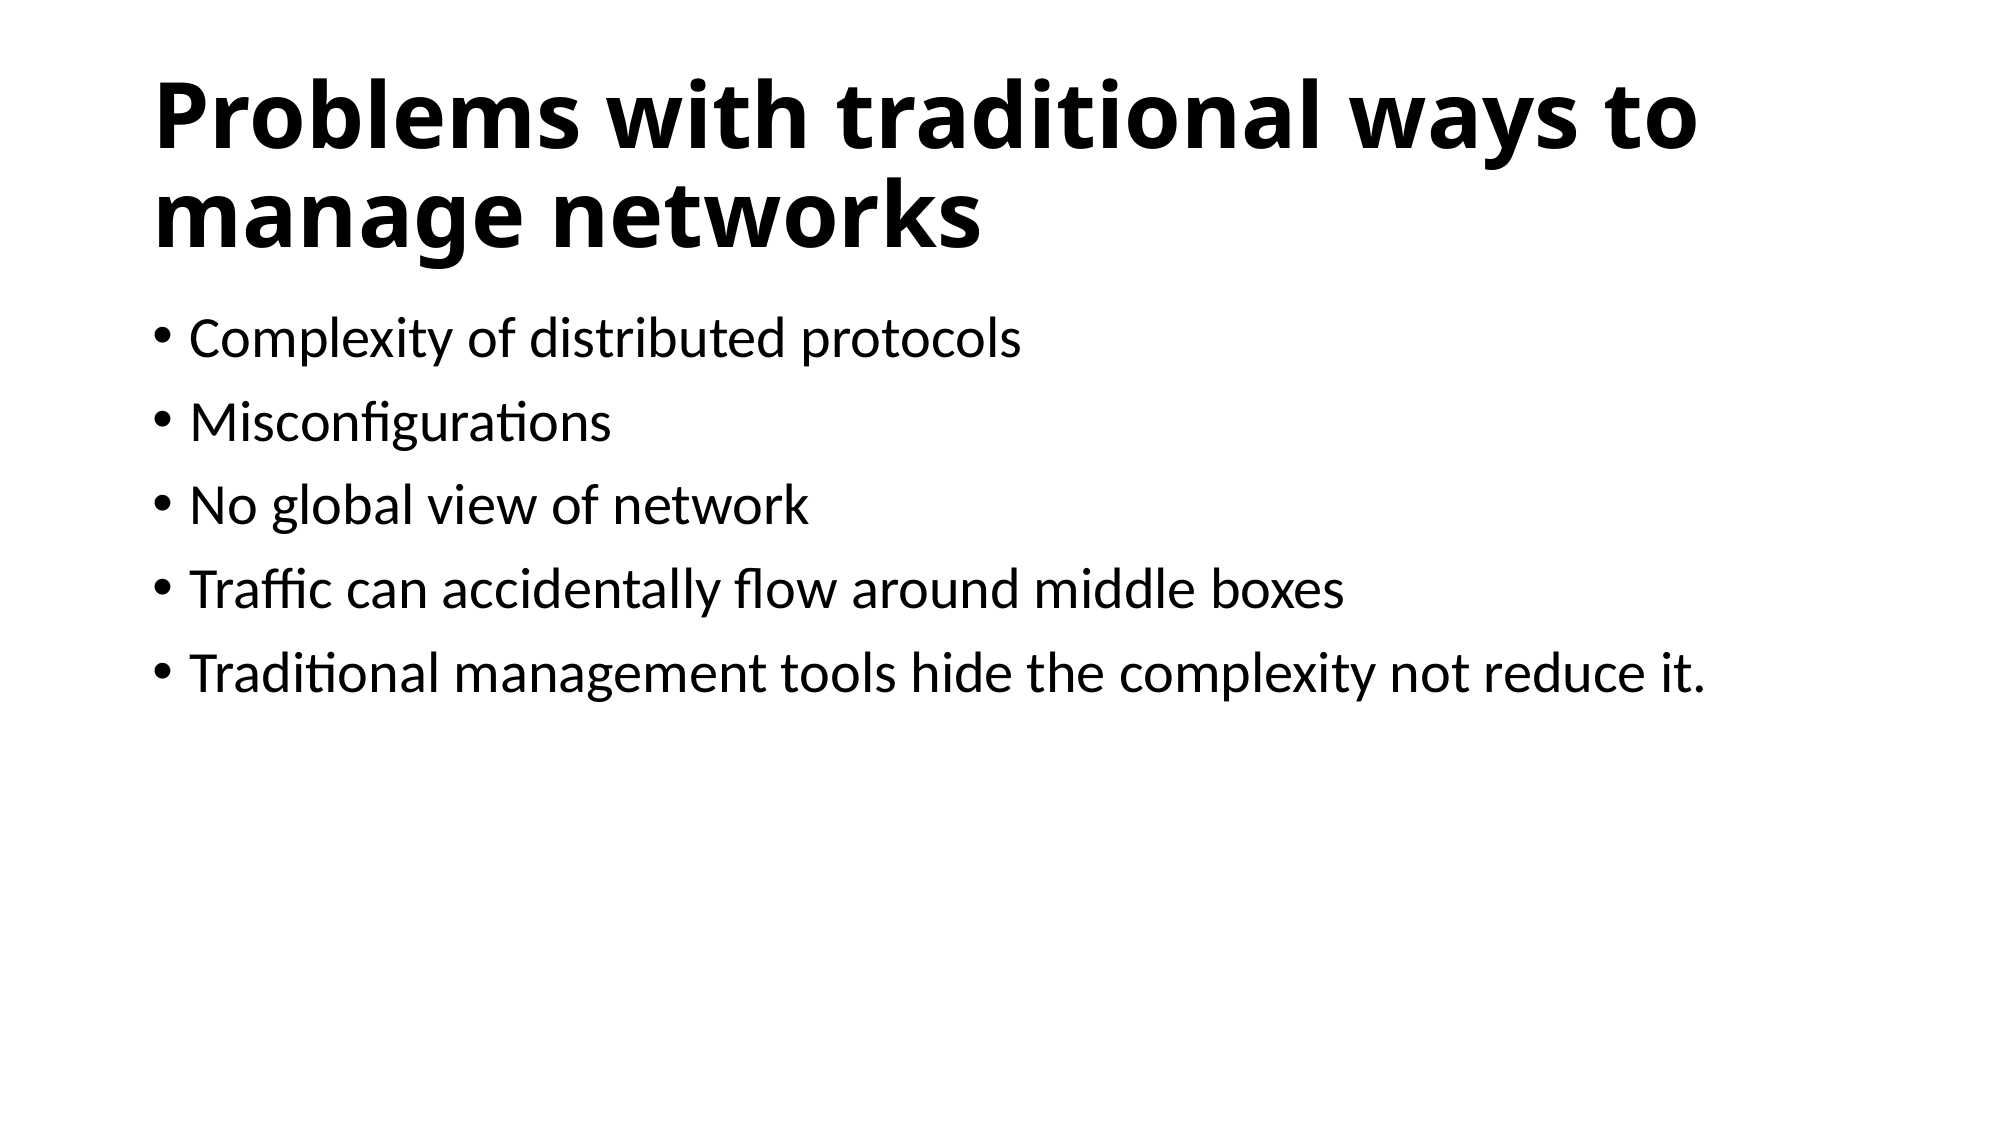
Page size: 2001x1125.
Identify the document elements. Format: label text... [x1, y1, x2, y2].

list Complexity of distributed protocols Misconfigurations No global view of network Traffic can accidentally flow around middle boxes Traditional management tools hide the complexity not reduce it. [137, 299, 1863, 1014]
title Problems with traditional ways to manage networks [137, 59, 1863, 278]
